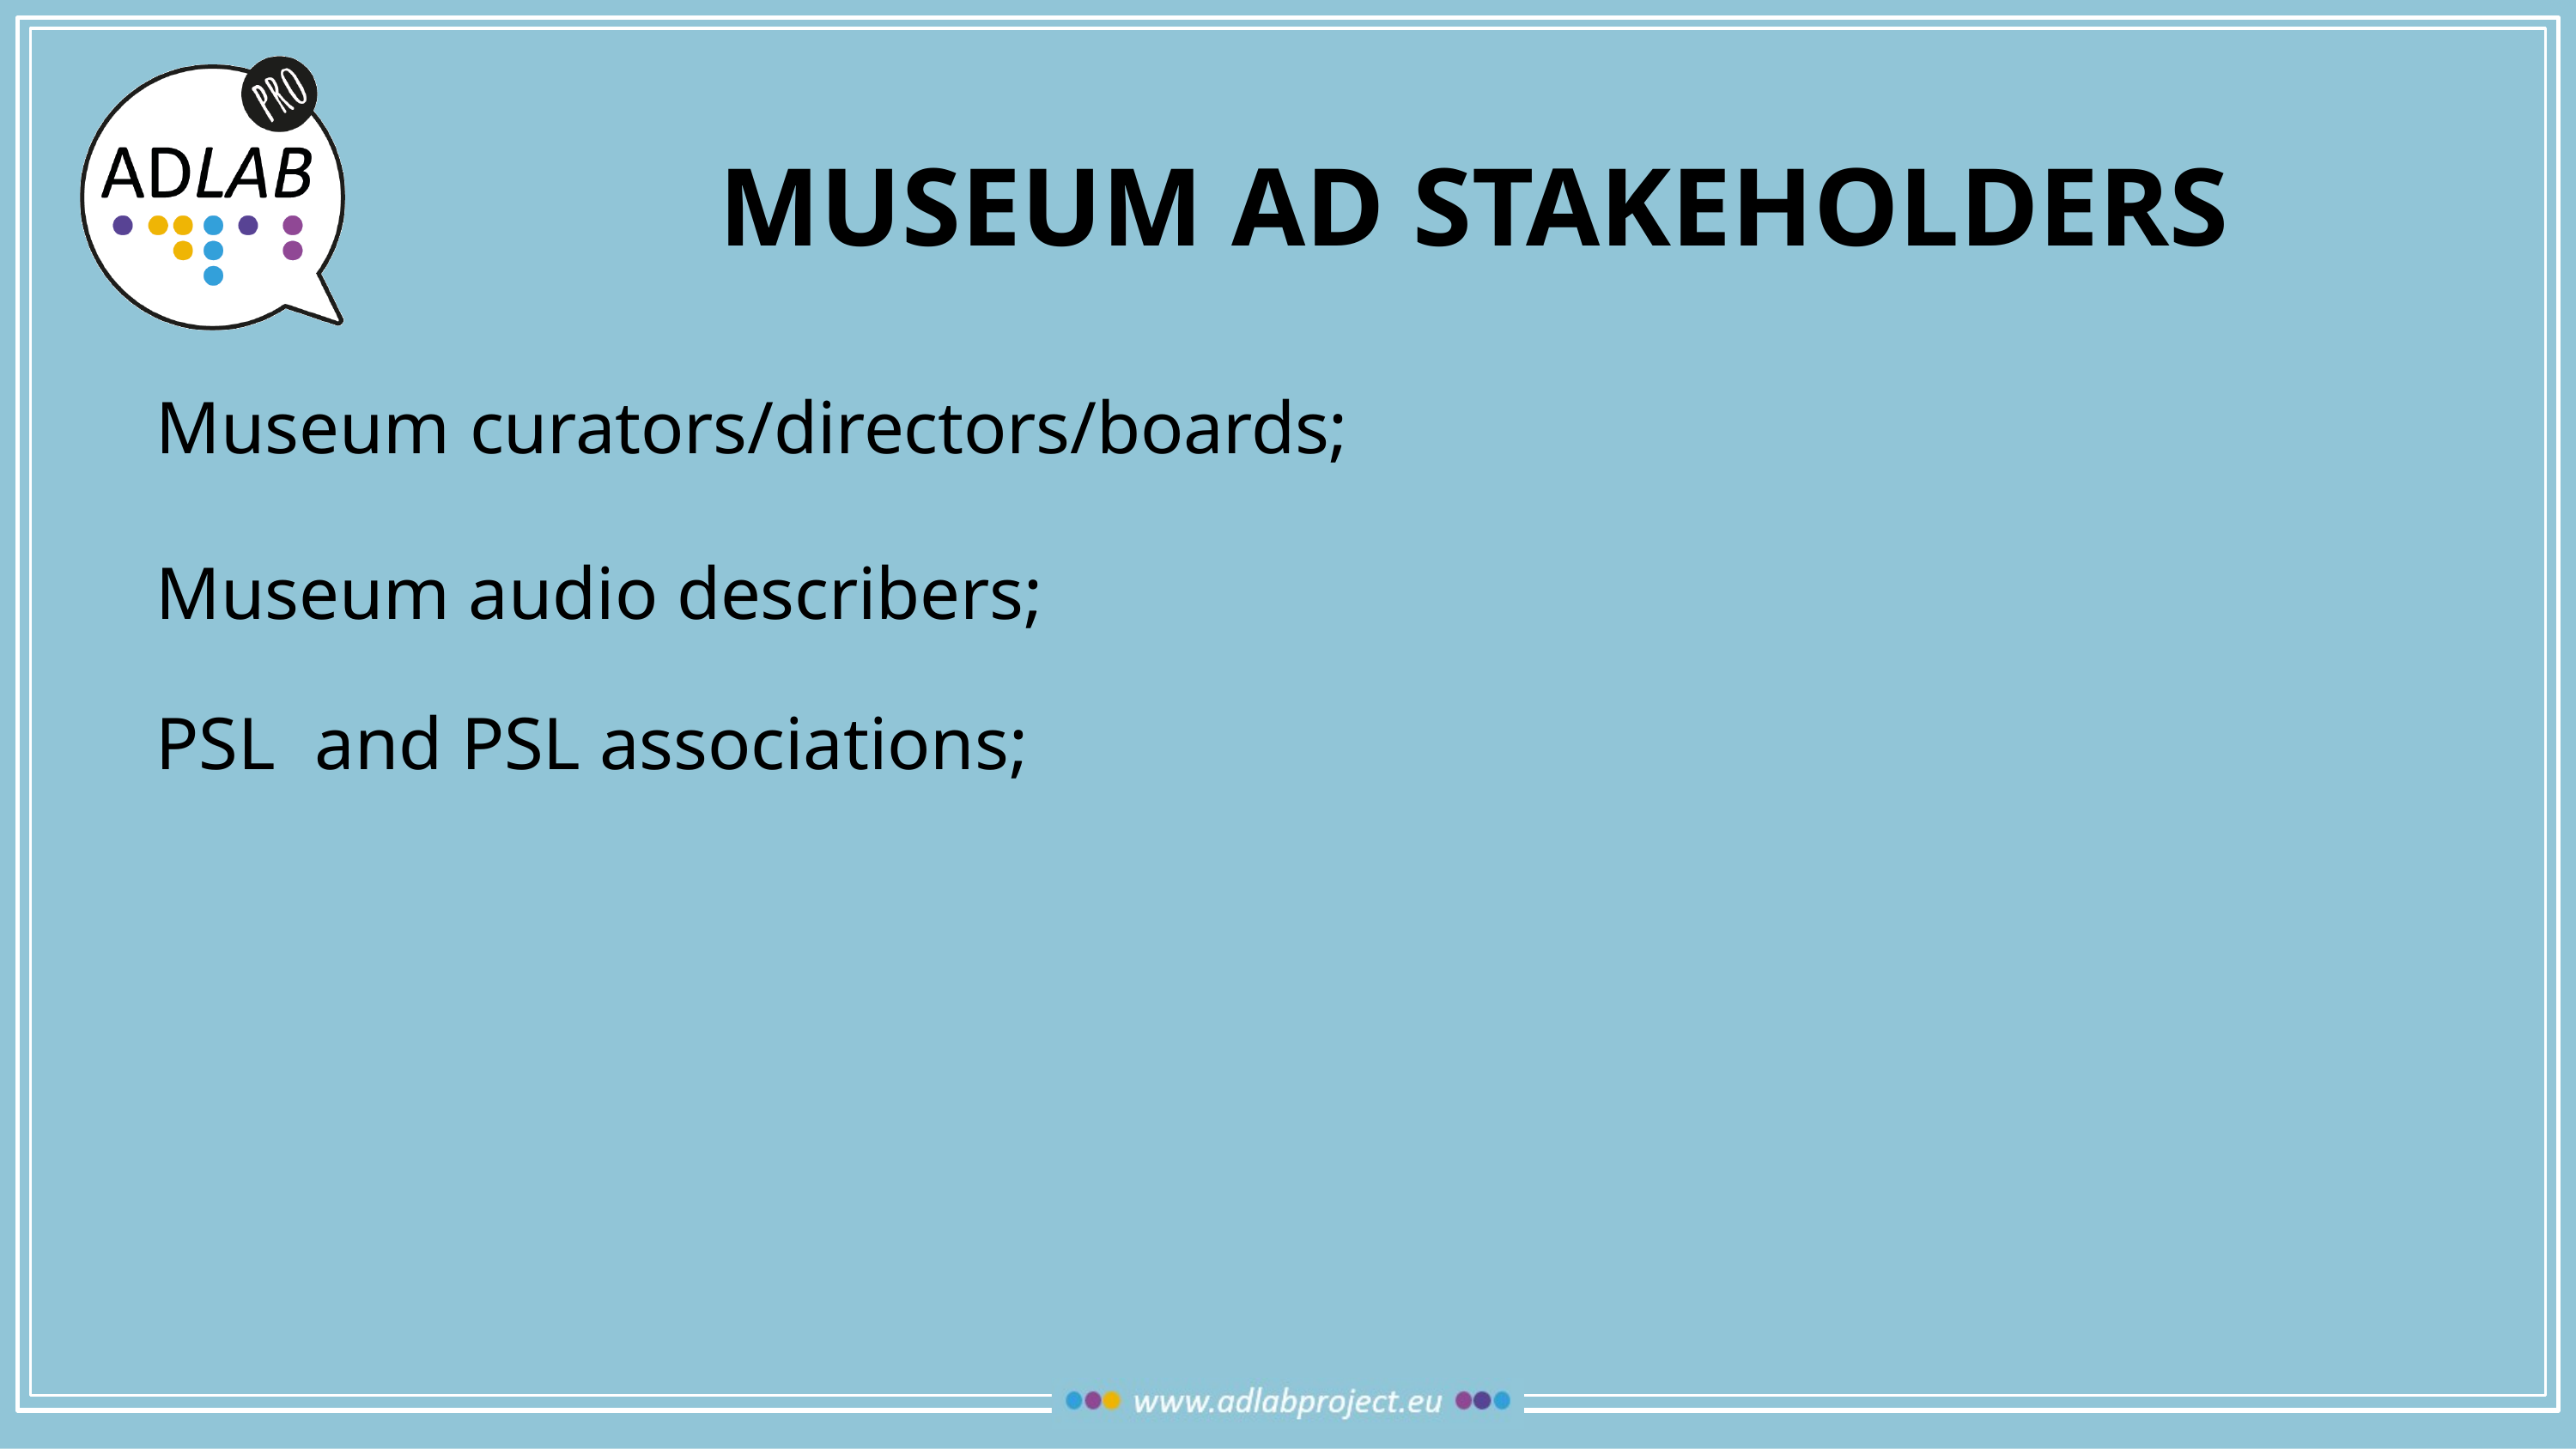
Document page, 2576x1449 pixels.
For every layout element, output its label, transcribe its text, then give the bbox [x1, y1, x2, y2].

text_box Museum curators/directors/boards; Museum audio describers; PSL and PSL associations; [154, 379, 1433, 784]
title MUSEUM AD STAKEHOLDERS [717, 136, 2456, 381]
text_box [17, 17, 2559, 1411]
text_box [1051, 1378, 1524, 1429]
text_box [30, 28, 2546, 1396]
